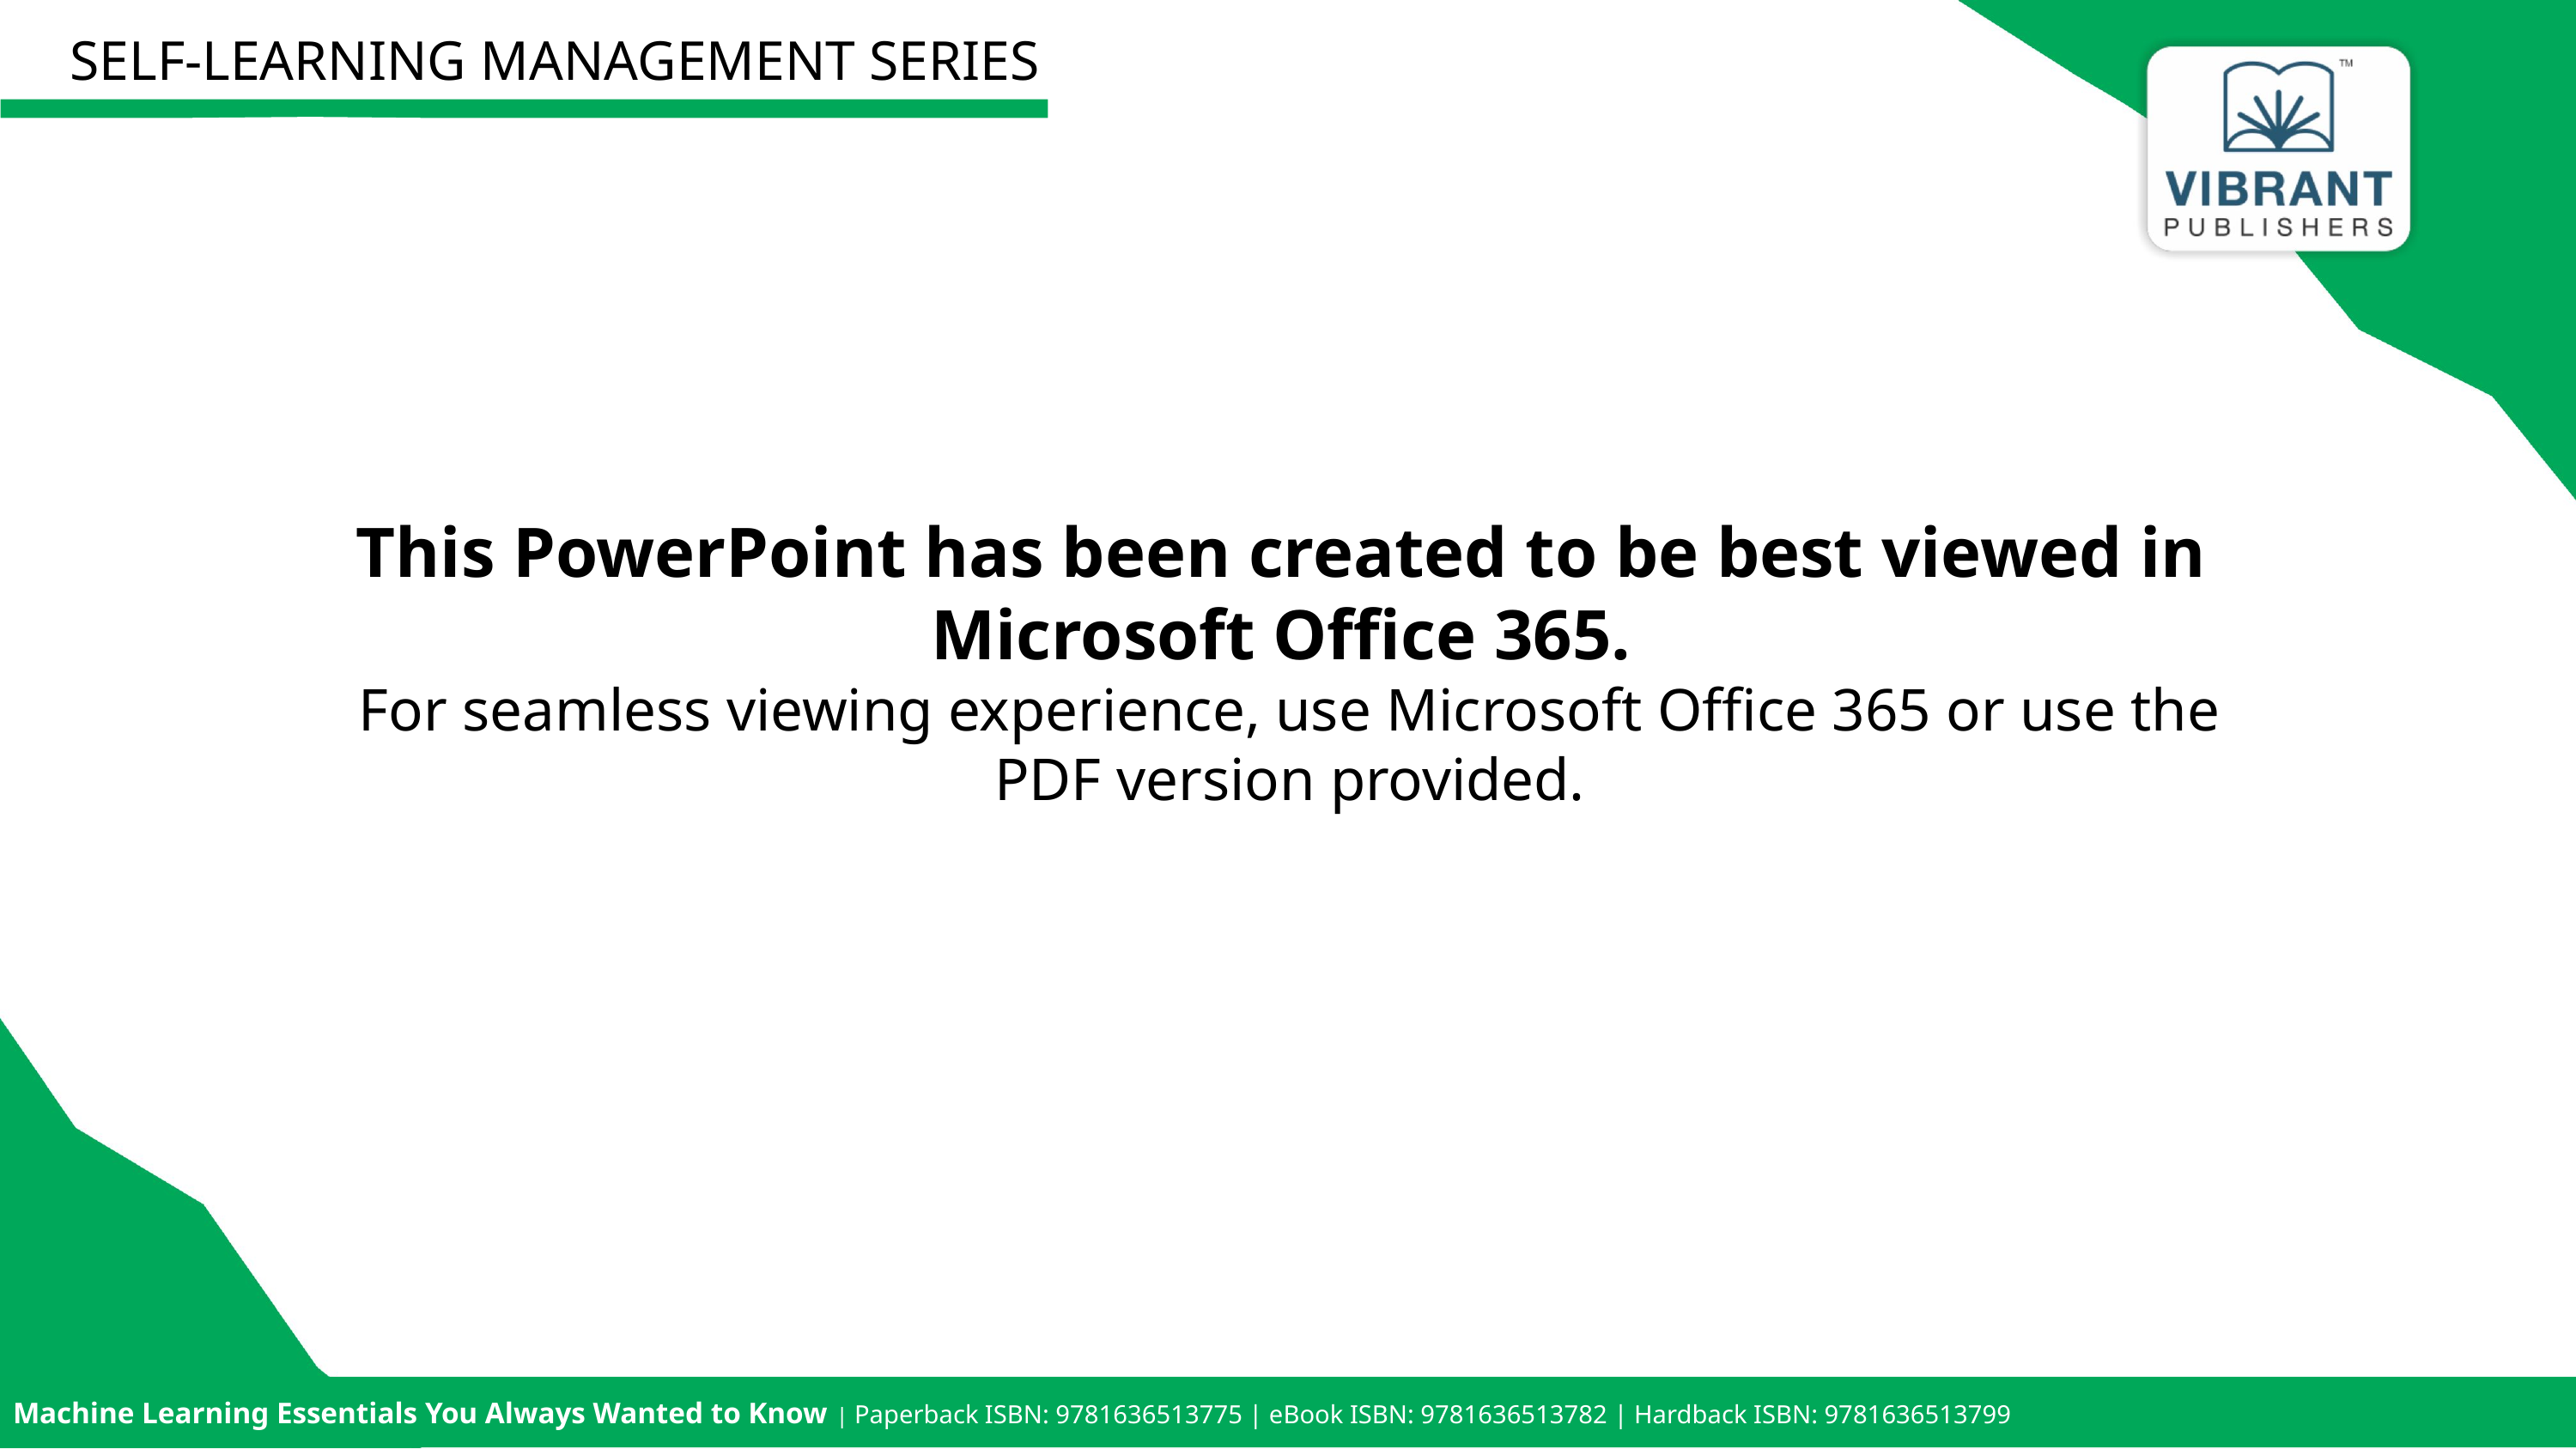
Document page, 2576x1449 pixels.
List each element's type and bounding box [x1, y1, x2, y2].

text_box [0, 20, 1554, 119]
text_box [0, 0, 2576, 1448]
